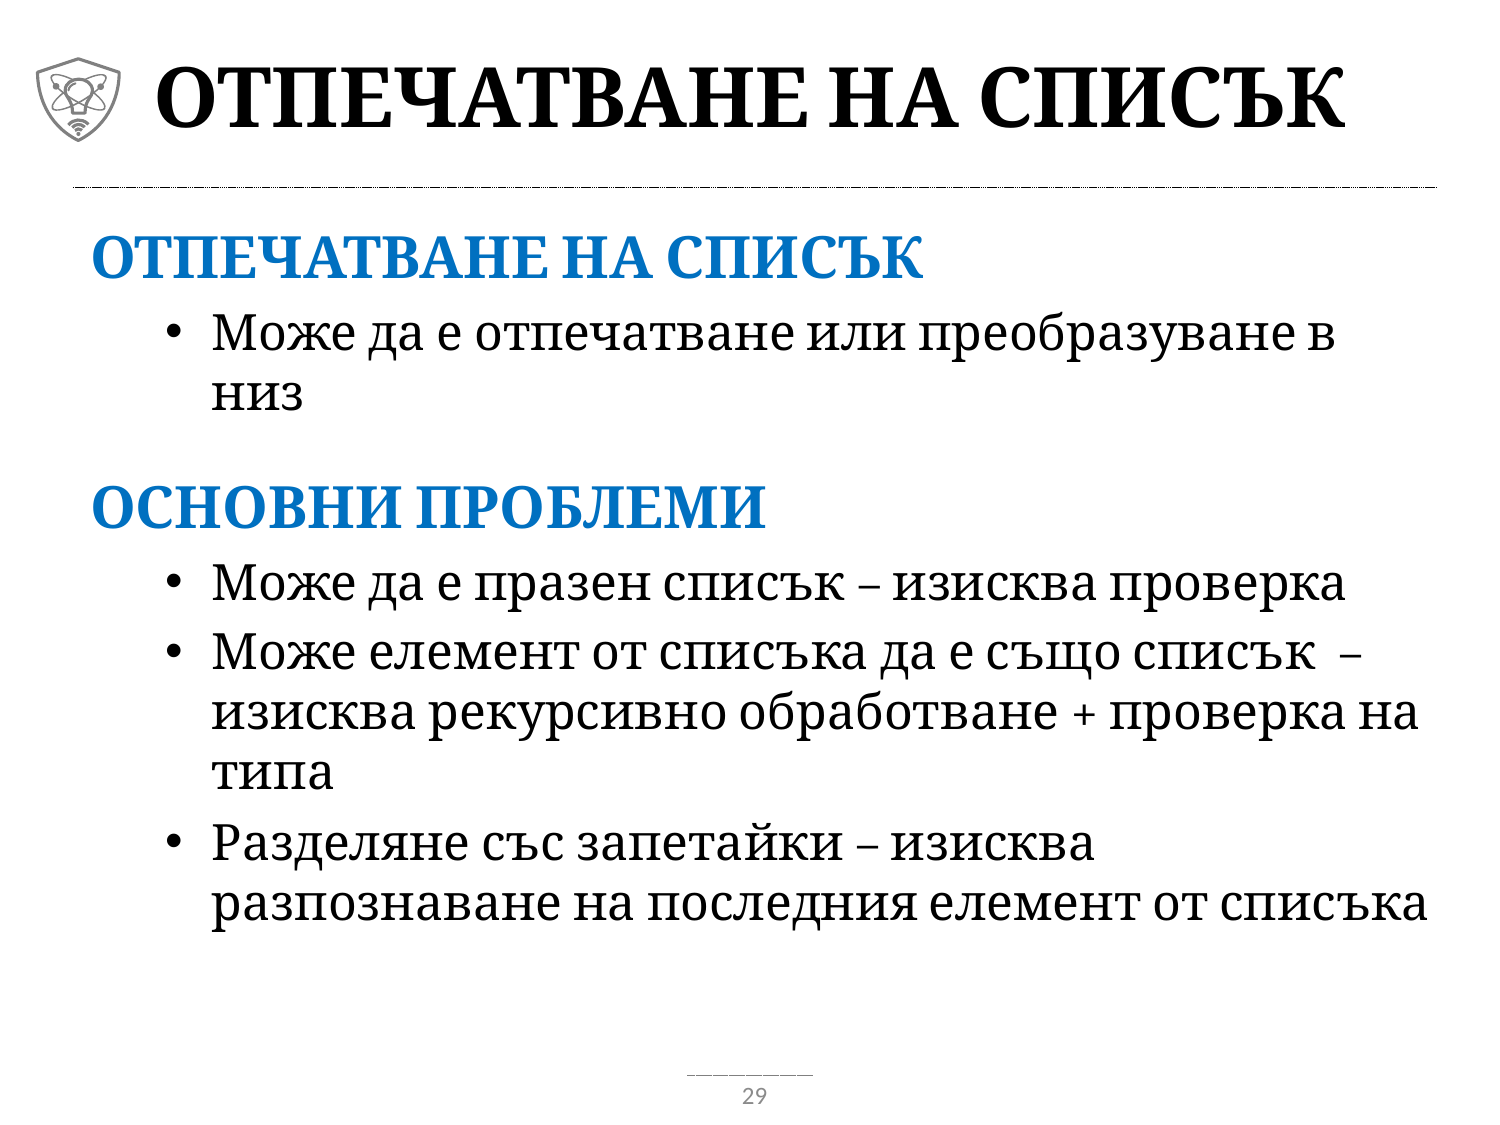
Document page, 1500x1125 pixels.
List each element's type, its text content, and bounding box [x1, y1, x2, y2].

title Отпечатване на списък [0, 0, 1500, 188]
slide_number 29 [579, 1065, 930, 1125]
list Отпечатване на списък Може да е отпечатване или преобразуване в низ Основни проблеми Може да е празен списък – изисква проверка Може елемент от списъка да е също списък – изисква рекурсивно обработване + проверка на типа Разделяне със запетайки – изисква разпознаване на последния елемент от списъка [75, 212, 1450, 1063]
